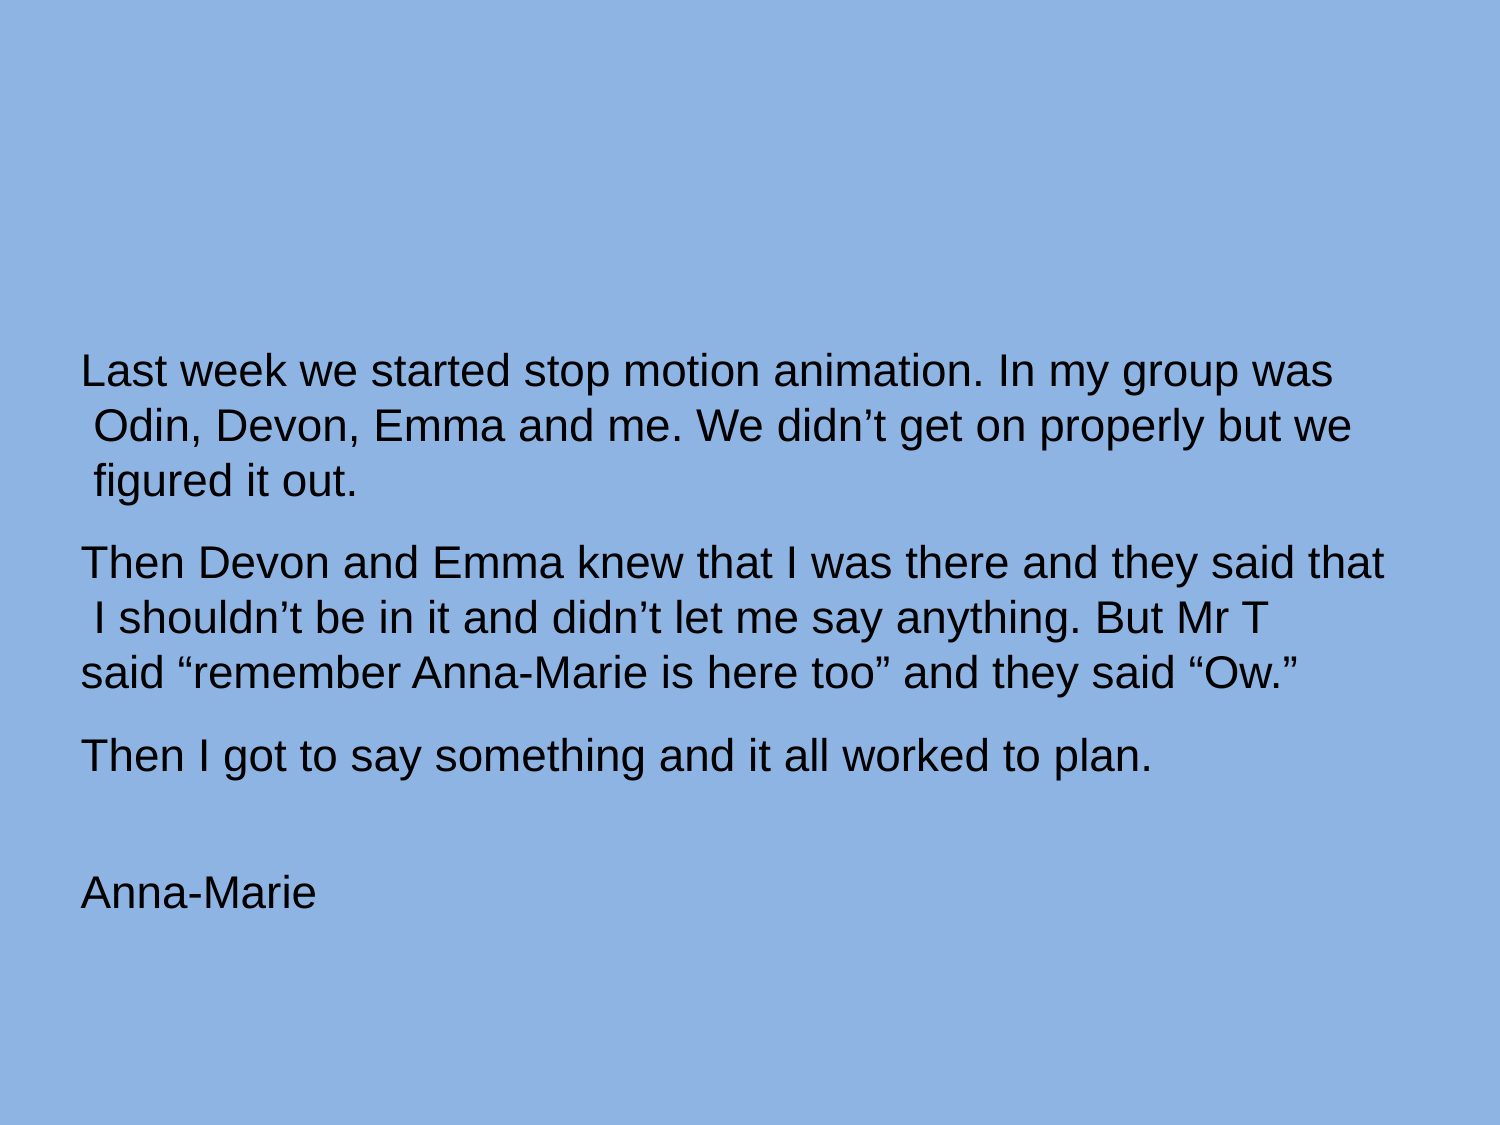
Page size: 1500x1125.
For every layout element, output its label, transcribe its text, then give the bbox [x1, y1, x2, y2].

text_box Last week we started stop motion animation. In my group was Odin, Devon, Emma and me. We didn’t get on properly but we figured it out. Then Devon and Emma knew that I was there and they said that I shouldn’t be in it and didn’t let me say anything. But Mr T said “remember Anna-Marie is here too” and they said “Ow.” Then I got to say something and it all worked to plan. Anna-Marie [65, 167, 1401, 925]
